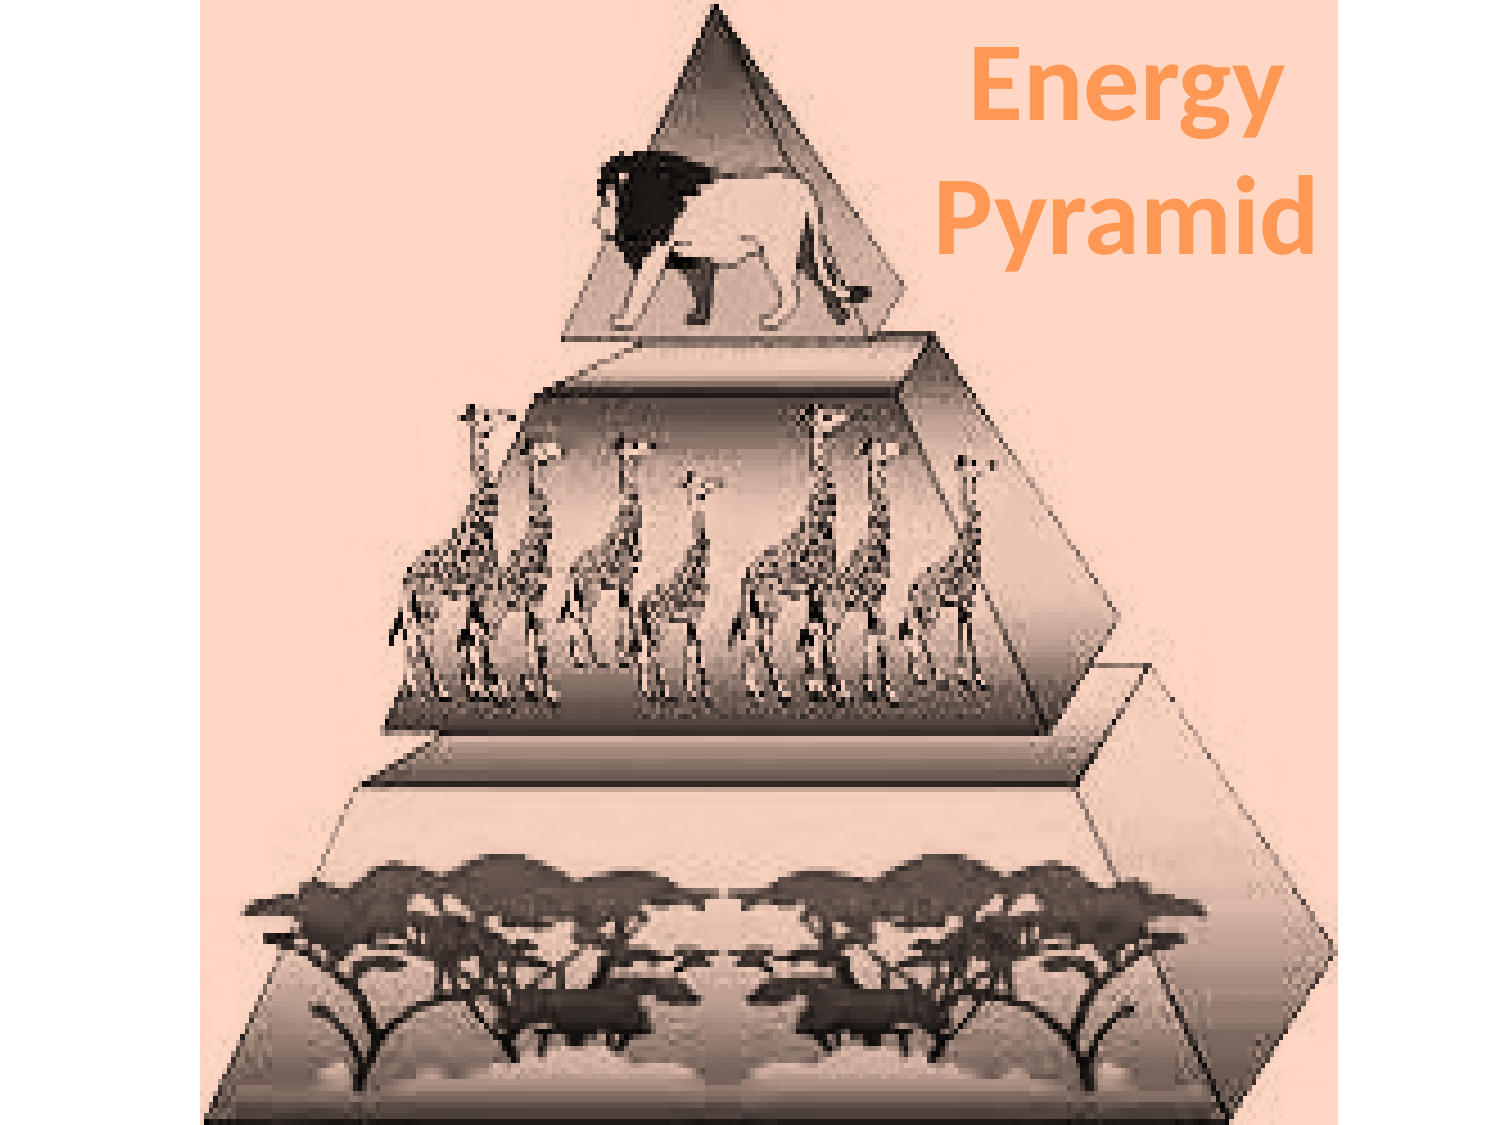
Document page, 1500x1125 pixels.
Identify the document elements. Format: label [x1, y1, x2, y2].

picture [199, 0, 1338, 1125]
